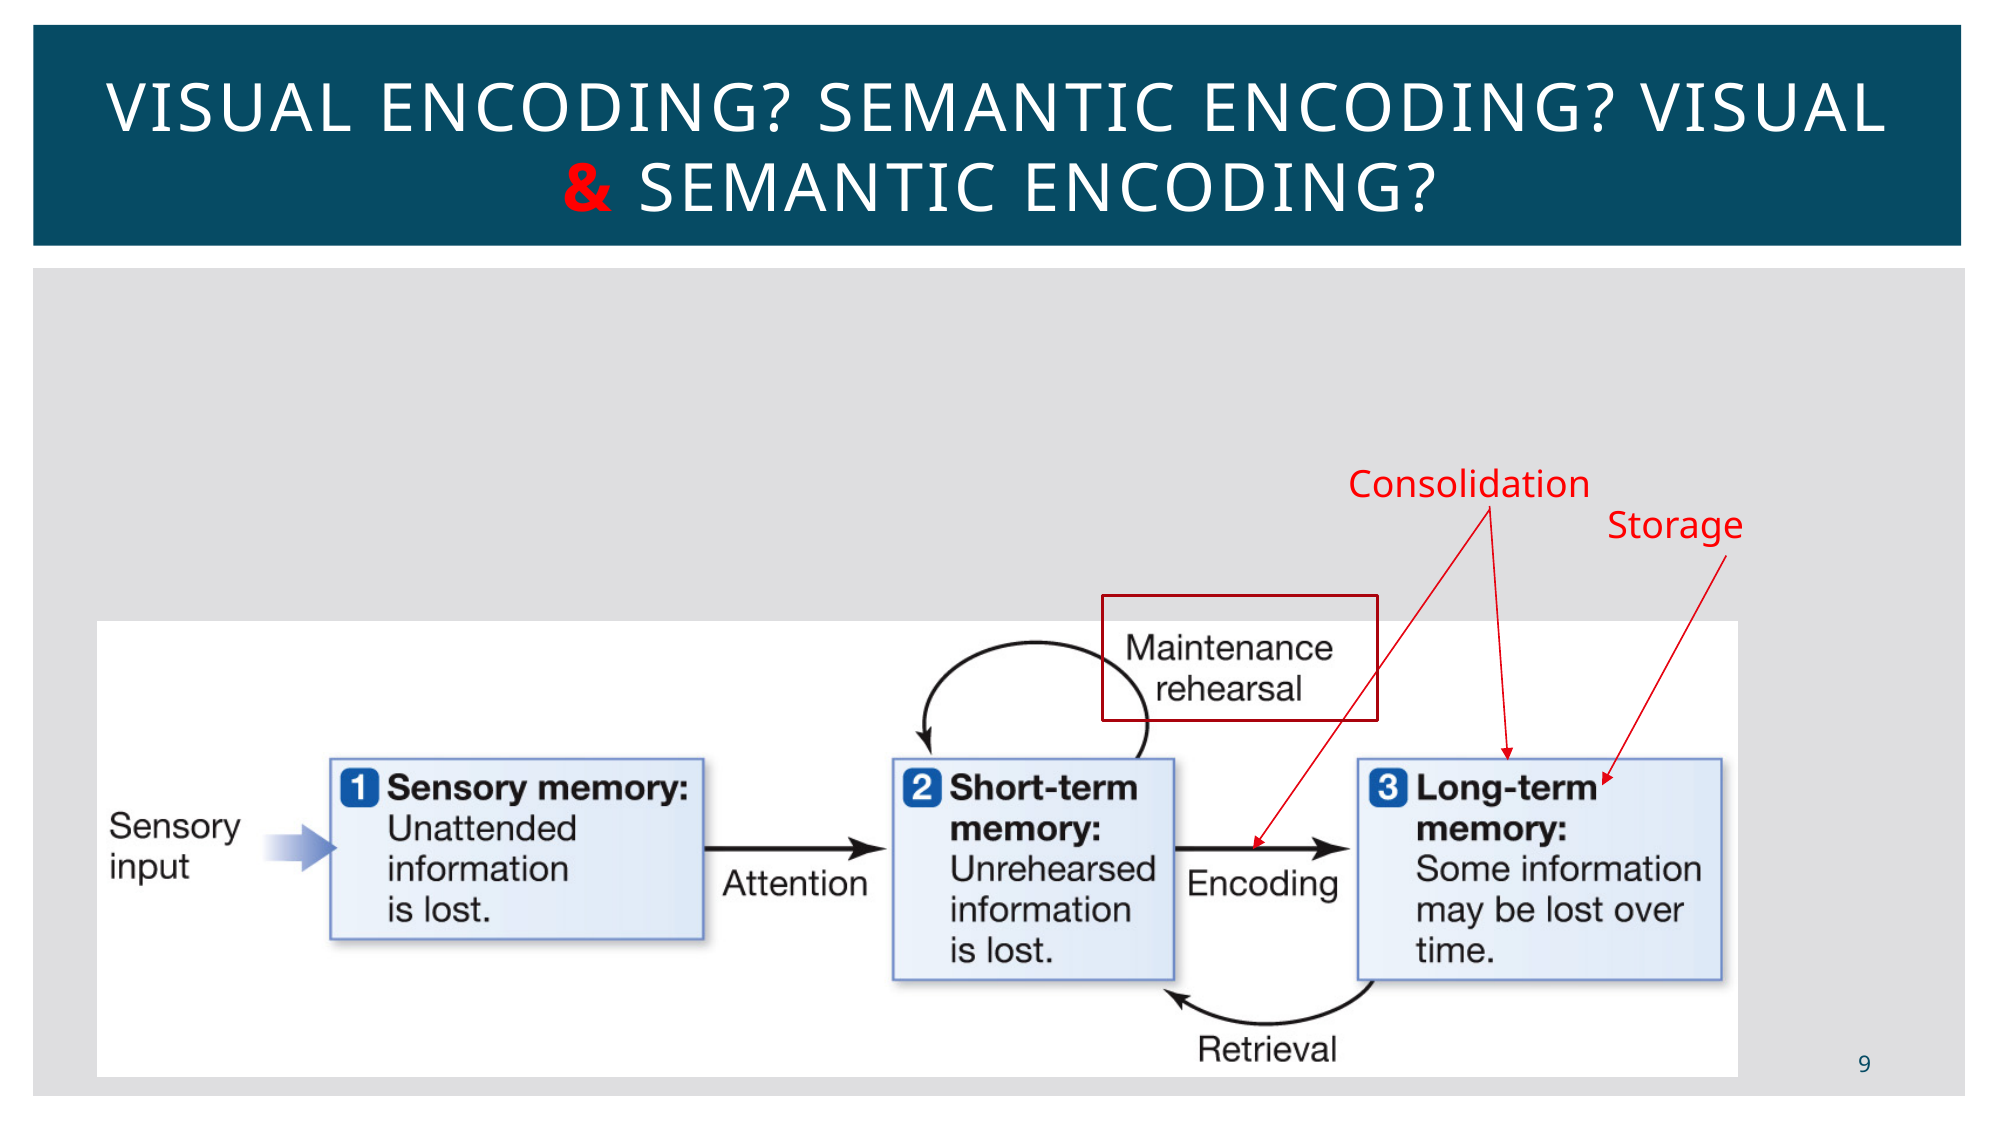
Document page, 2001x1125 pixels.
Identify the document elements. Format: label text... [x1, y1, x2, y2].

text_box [1489, 505, 1509, 761]
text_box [1601, 555, 1727, 786]
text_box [1252, 509, 1490, 850]
picture [96, 620, 1739, 1078]
text_box Storage [1592, 494, 2000, 554]
title Visual encoding? Semantic Encoding? Visual & semantic encoding? [83, 58, 1917, 232]
text_box [1101, 594, 1247, 620]
text_box Consolidation [1333, 453, 1826, 513]
slide_number 9 [1800, 1041, 1930, 1089]
